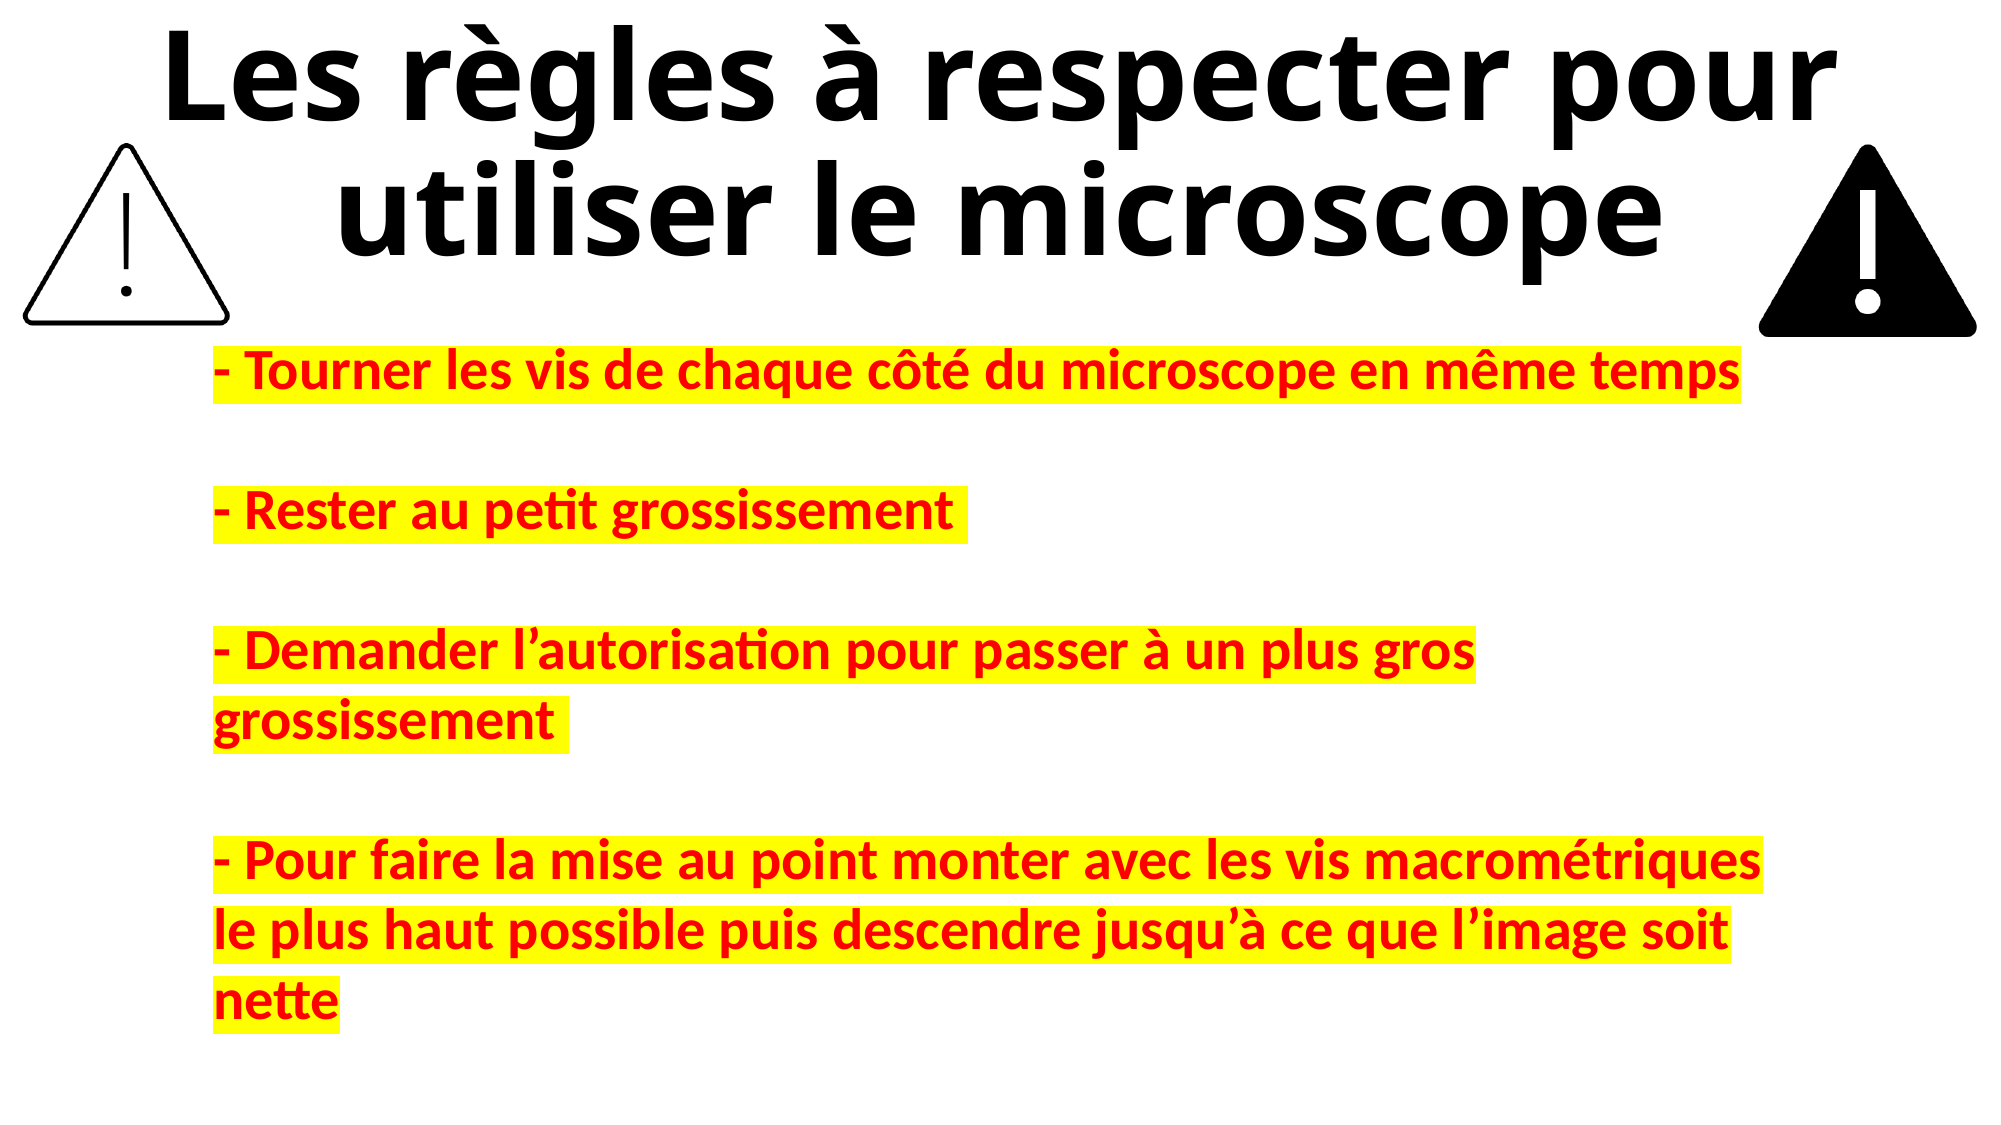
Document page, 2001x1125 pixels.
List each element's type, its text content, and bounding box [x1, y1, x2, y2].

picture [1746, 119, 1989, 362]
text_box - Tourner les vis de chaque côté du microscope en même temps - Rester au petit grossissement - Demander l’autorisation pour passer à un plus gros grossissement - Pour faire la mise au point monter avec les vis macrométriques le plus haut possible puis descendre jusqu’à ce que l’image soit nette [198, 324, 1802, 1039]
picture [11, 119, 241, 349]
title Les règles à respecter pour utiliser le microscope [0, 0, 2000, 291]
